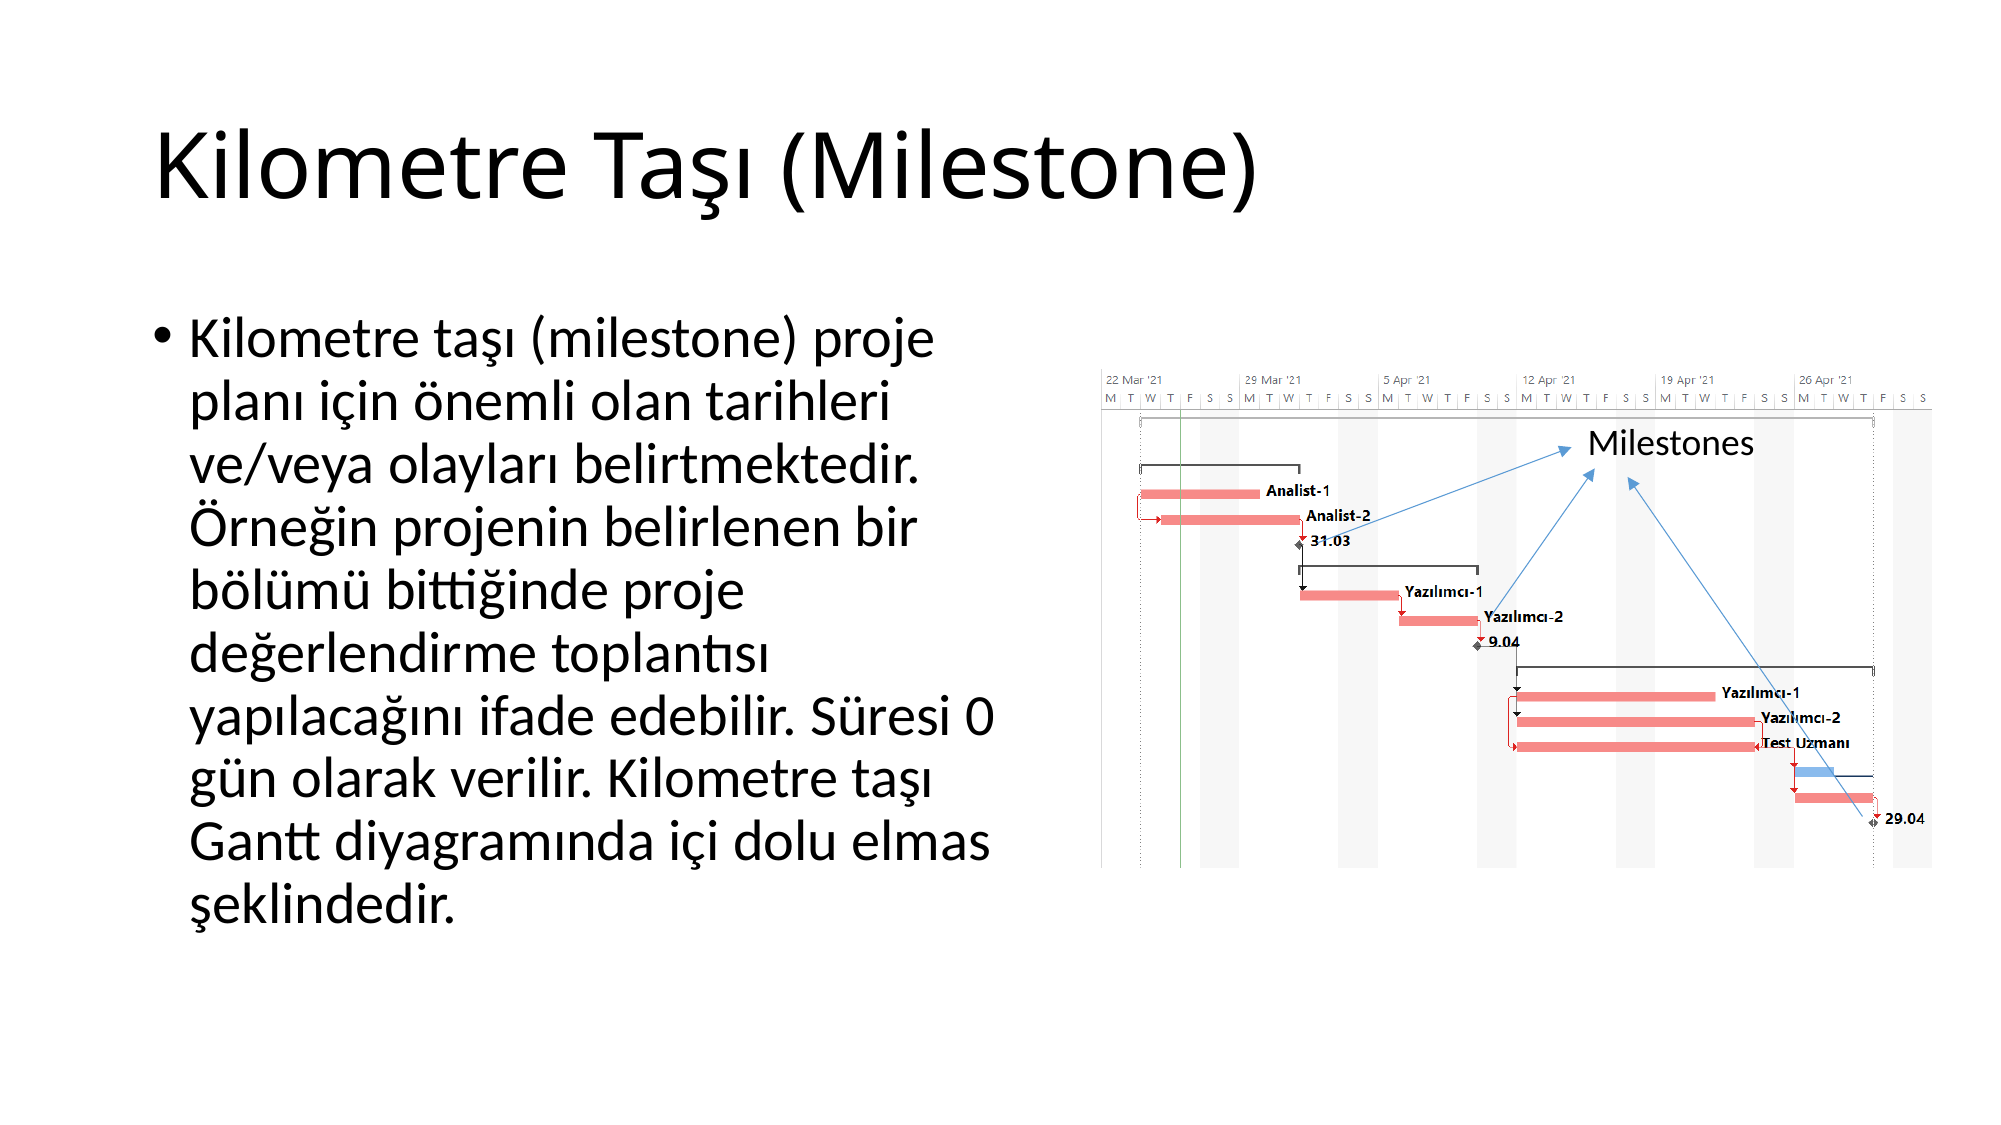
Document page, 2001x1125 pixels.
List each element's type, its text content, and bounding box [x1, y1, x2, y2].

list Kilometre taşı (milestone) proje planı için önemli olan tarihleri ve/veya olayları belirtmektedir. Örneğin projenin belirlenen bir bölümü bittiğinde proje değerlendirme toplantısı yapılacağını ifade edebilir. Süresi 0 gün olarak verilir. Kilometre taşı Gantt diyagramında içi dolu elmas şeklindedir. [137, 299, 1035, 1014]
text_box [1490, 468, 1595, 618]
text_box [1627, 476, 1863, 817]
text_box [1317, 447, 1572, 543]
title Kilometre Taşı (Milestone) [137, 59, 1863, 278]
picture [1100, 367, 1932, 868]
